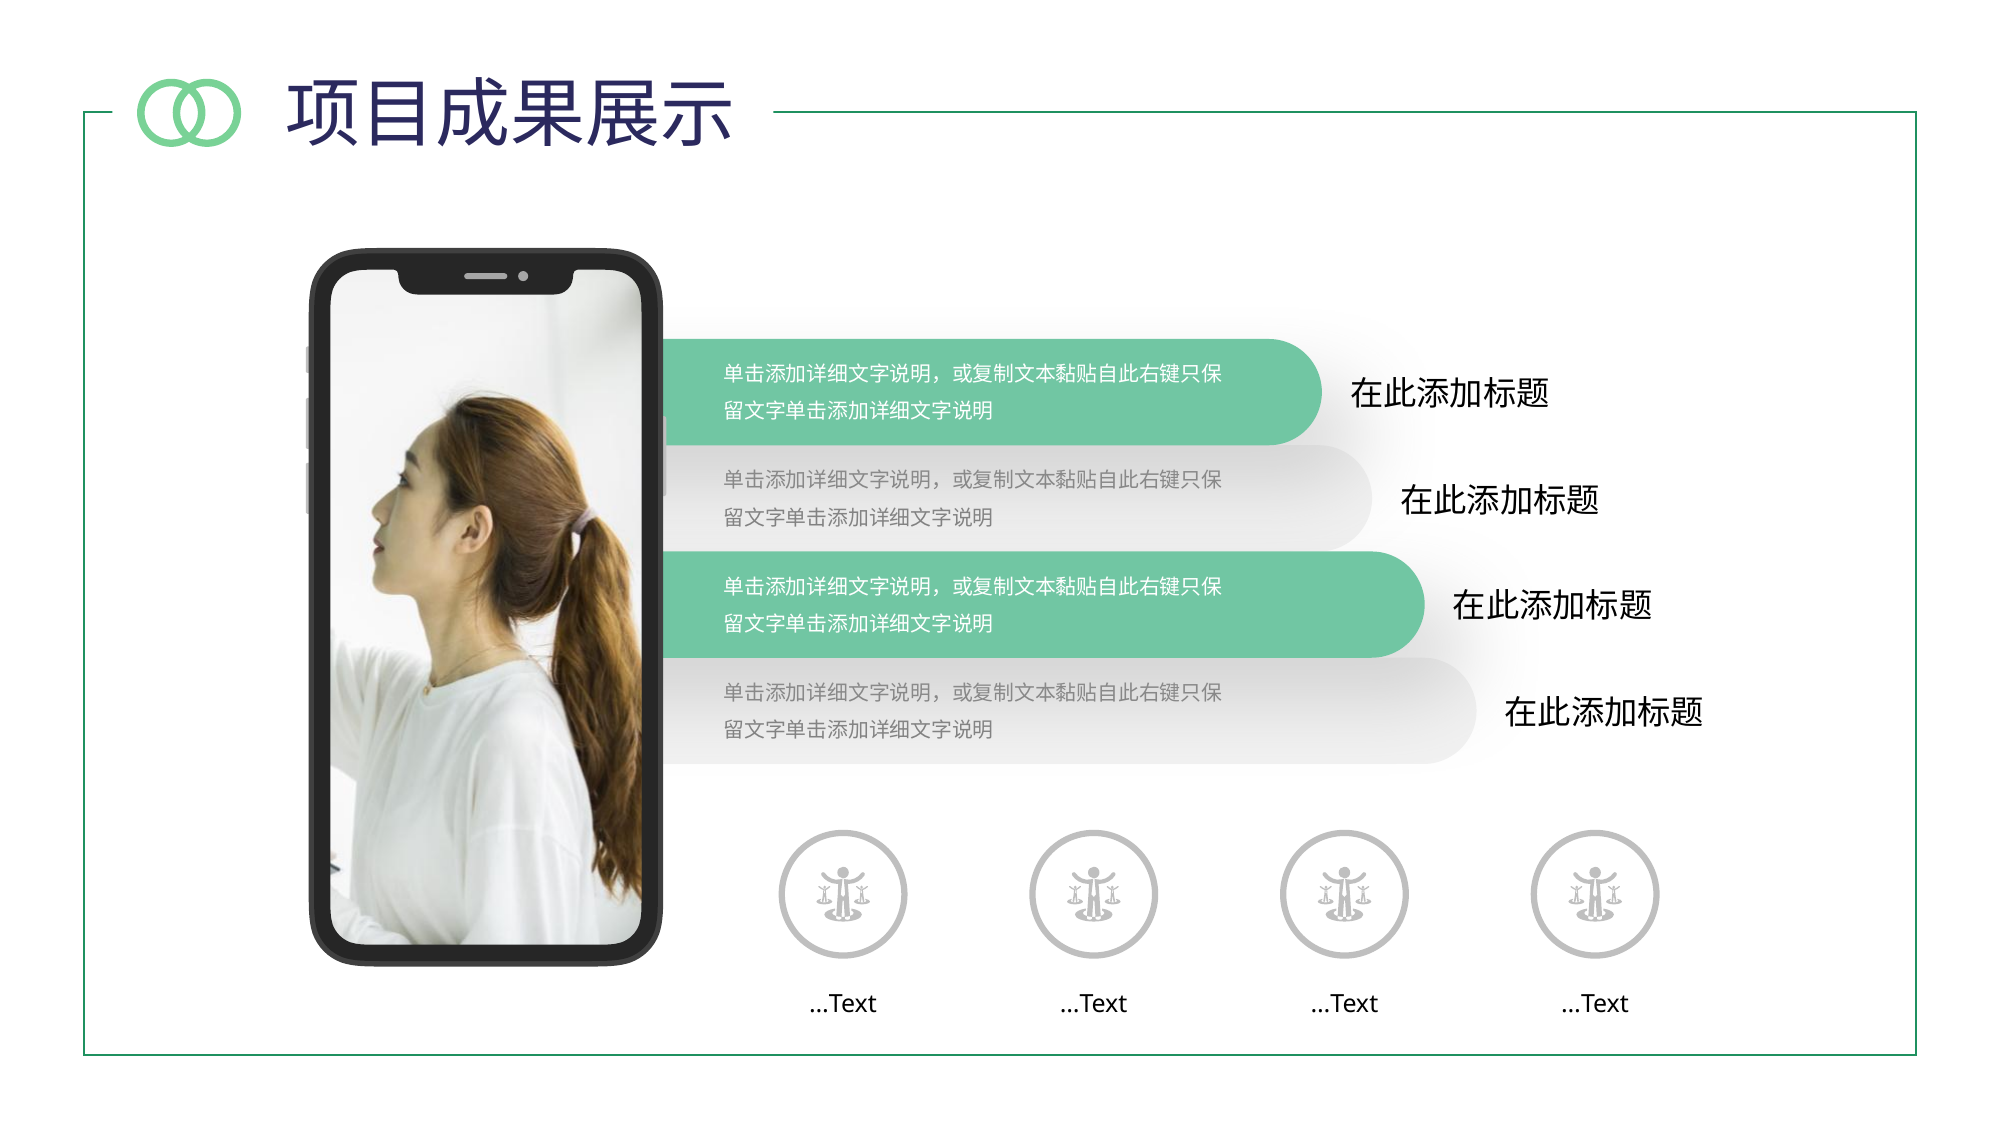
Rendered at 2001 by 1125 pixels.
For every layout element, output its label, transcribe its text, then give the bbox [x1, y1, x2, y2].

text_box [1471, 832, 1719, 1040]
text_box 在此添加标题 [1490, 676, 1812, 745]
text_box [667, 657, 1477, 764]
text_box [1220, 832, 1469, 1040]
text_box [667, 338, 1322, 446]
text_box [667, 445, 1373, 551]
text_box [969, 832, 1218, 1040]
text_box 在此添加标题 [1385, 464, 1707, 533]
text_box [719, 832, 967, 1040]
text_box 项目成果展示 [270, 58, 788, 164]
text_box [305, 247, 667, 967]
text_box 在此添加标题 [1438, 570, 1760, 639]
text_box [667, 551, 1425, 658]
text_box 在此添加标题 [1335, 358, 1657, 427]
